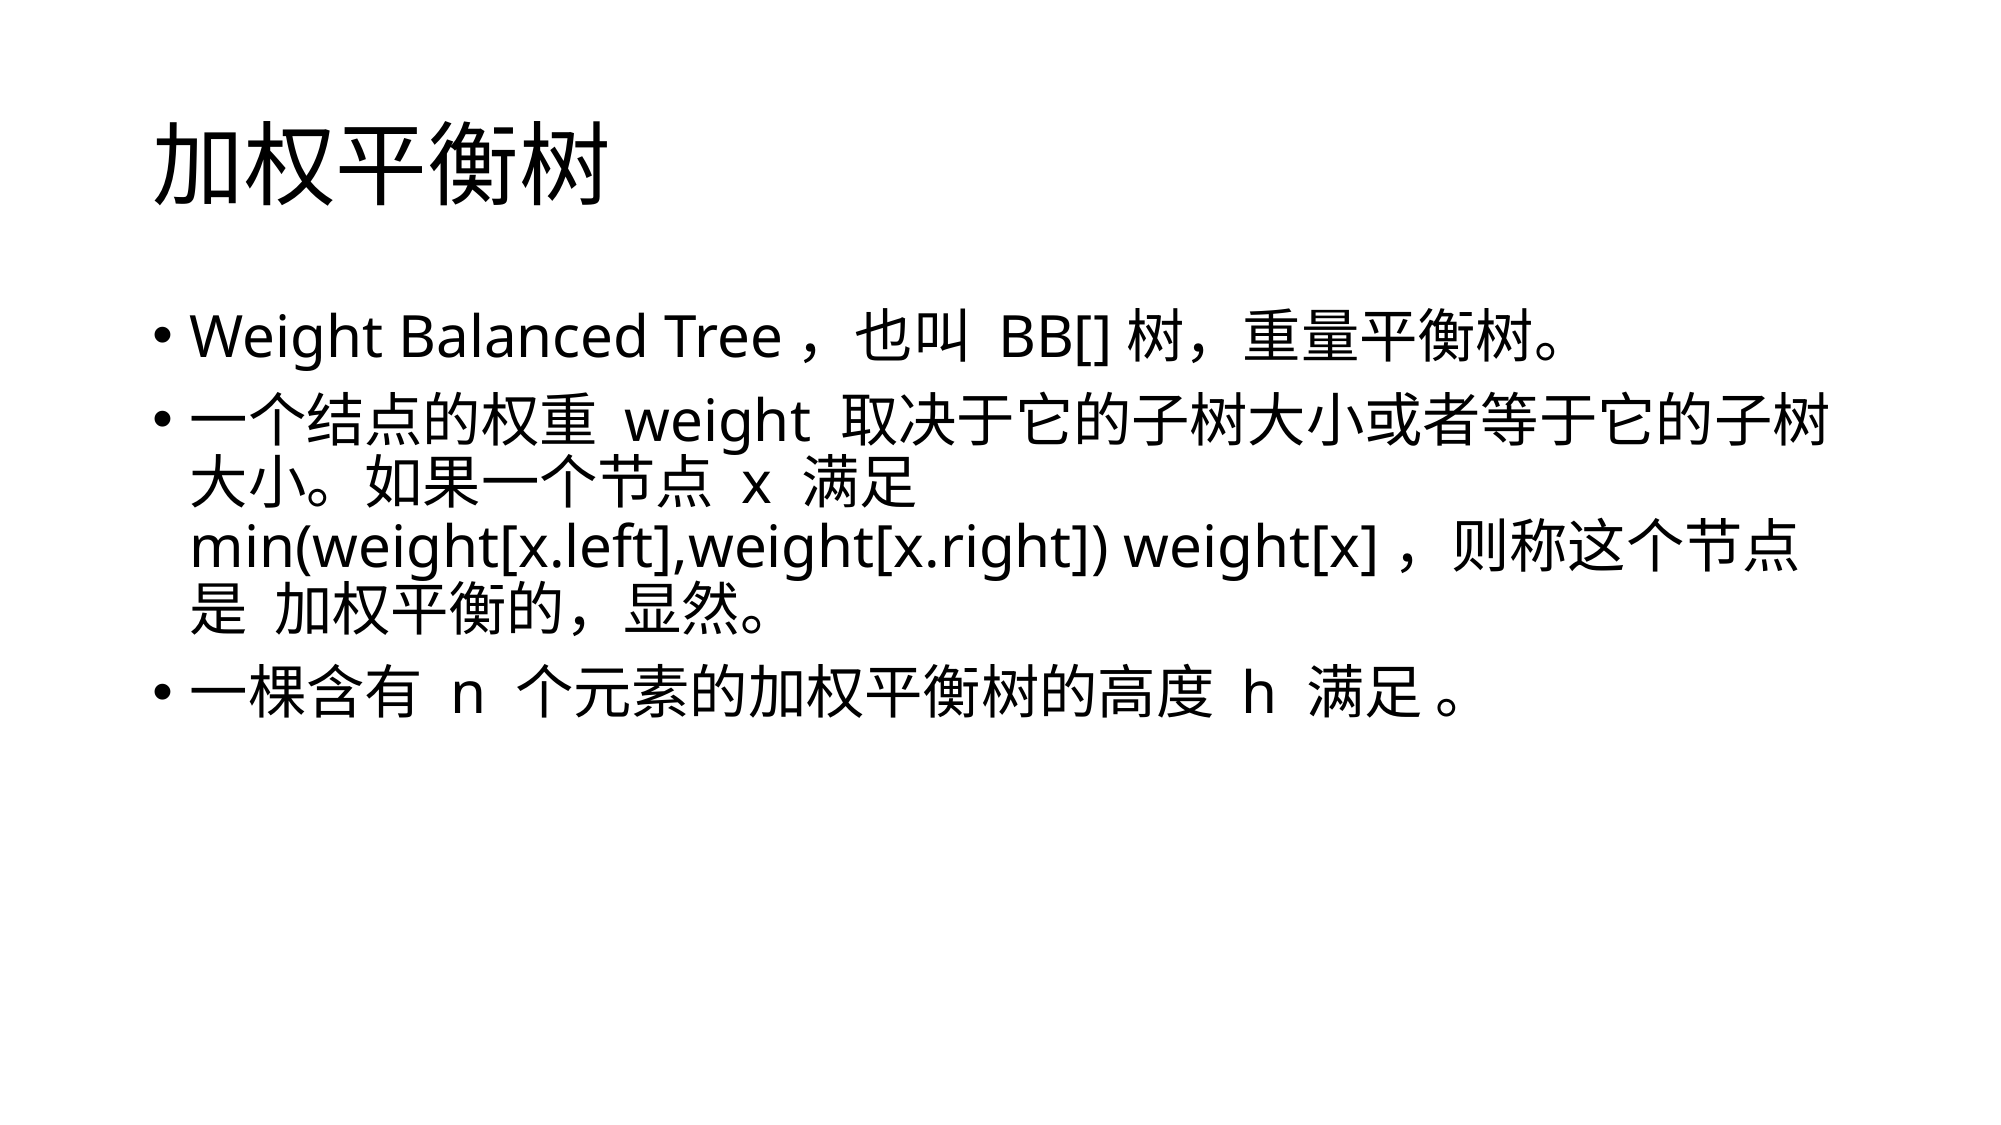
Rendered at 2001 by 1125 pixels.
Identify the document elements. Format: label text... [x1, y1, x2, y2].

title 加权平衡树 [137, 59, 1863, 278]
